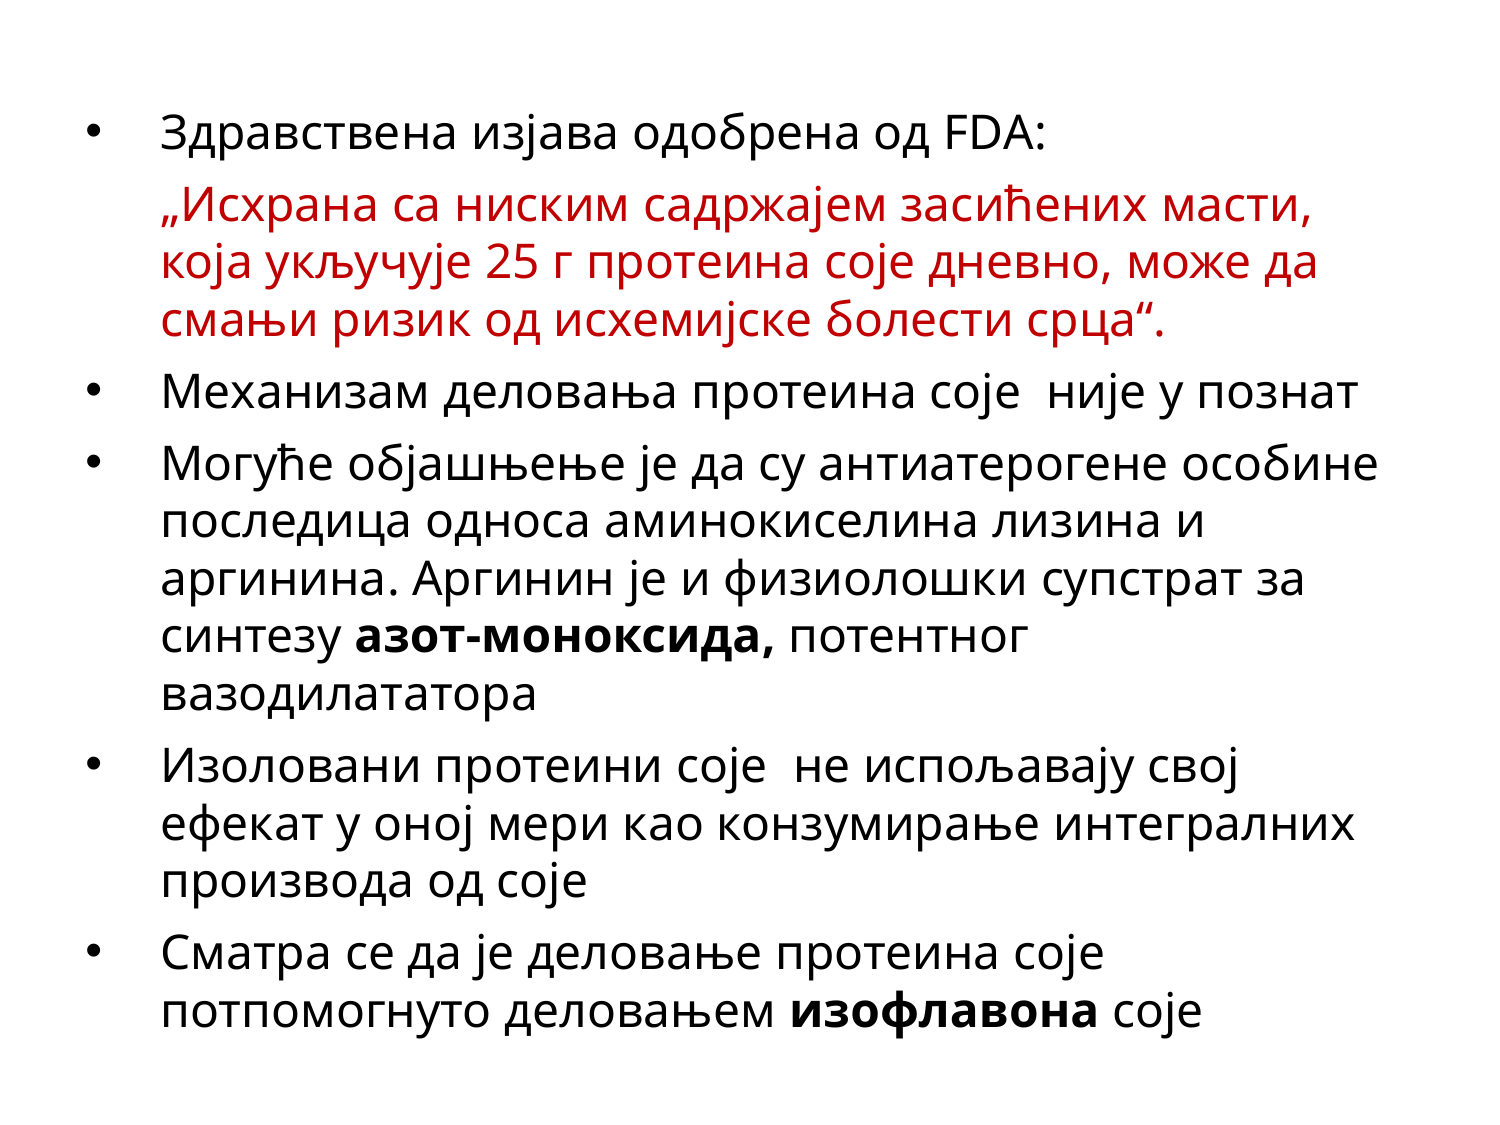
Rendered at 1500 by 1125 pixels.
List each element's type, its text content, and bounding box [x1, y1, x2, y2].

list Здравствена изјава одобрена од FDА: „Исхрана са ниским садржајем засићених масти, која укључује 25 г протеина соје дневно, може да смањи ризик од исхемијске болести срца“. Механизам деловања протеина соје није у познат Могуће објашњење је да су антиатерогене особине последица односа аминокиселина лизина и аргинина. Аргинин је и физиолошки супстрат за синтезу азот-моноксида, потентног вазодилататора Изоловани протеини соје не испољавају свој ефекат у оној мери као конзумирање интегралних производа од соје Сматра се да је деловање протеина соје потпомогнуто деловањем изофлавона соје [70, 93, 1421, 1055]
